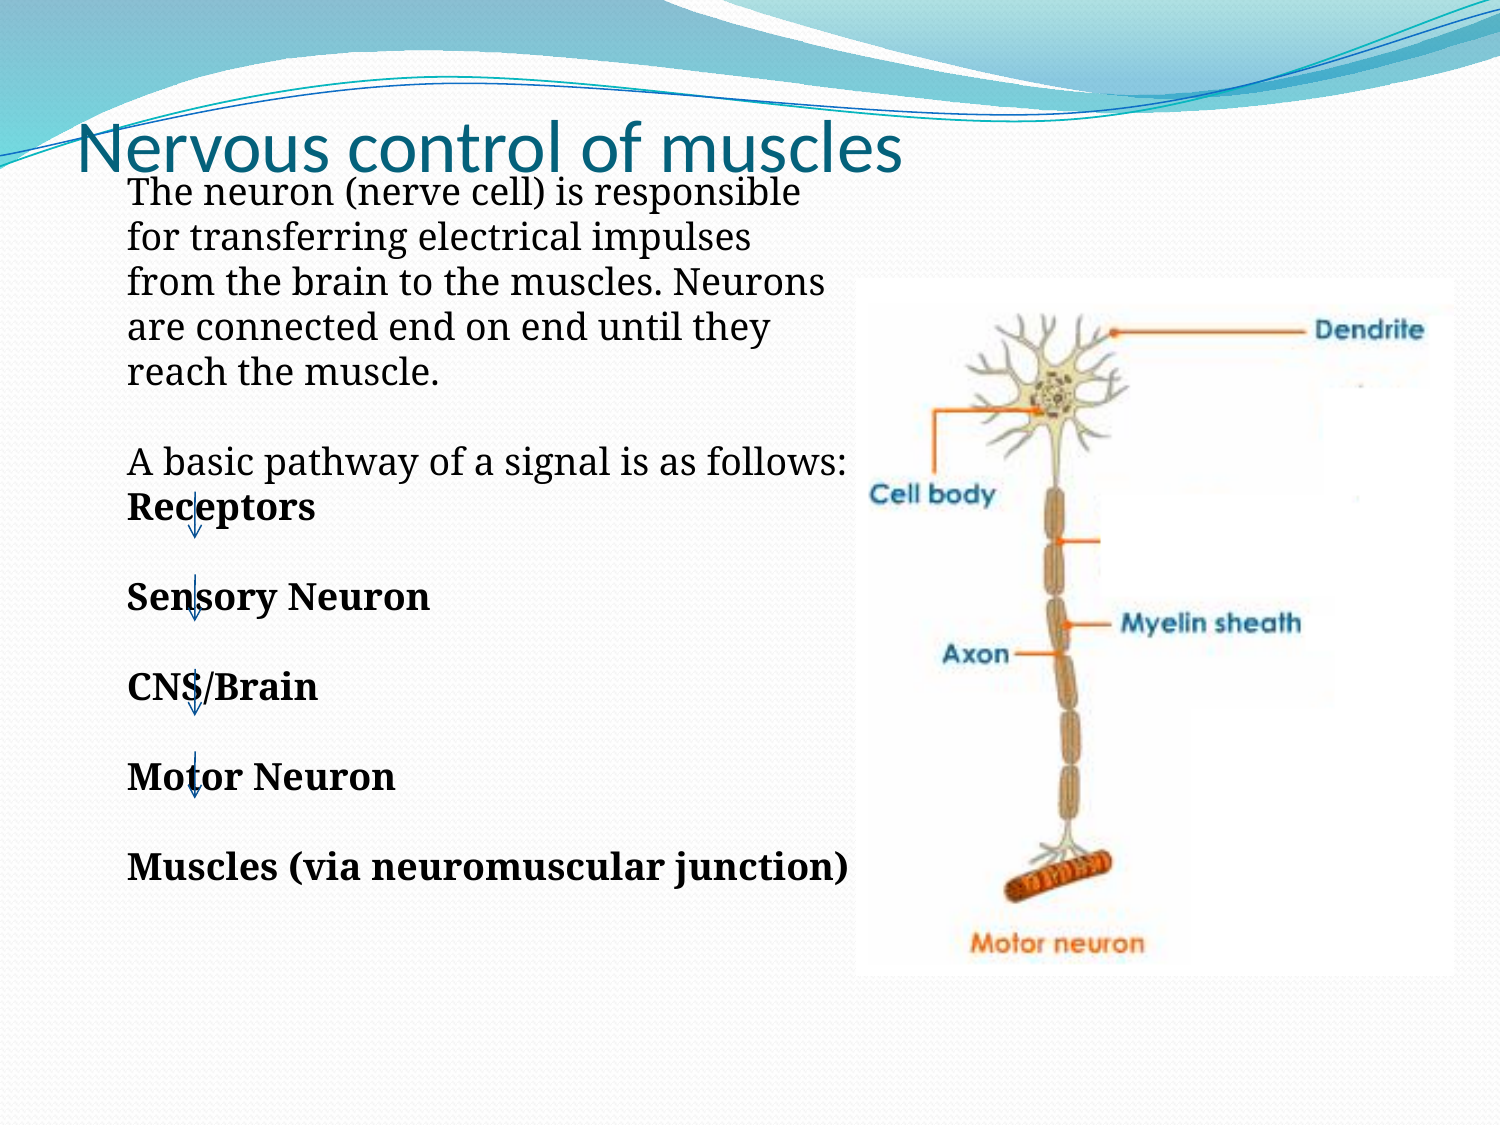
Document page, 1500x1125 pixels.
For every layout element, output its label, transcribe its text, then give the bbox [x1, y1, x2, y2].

title Nervous control of muscles [76, 90, 1427, 278]
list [855, 278, 1455, 976]
text_box The neuron (nerve cell) is responsible for transferring electrical impulses from the brain to the muscles. Neurons are connected end on end until they reach the muscle. A basic pathway of a signal is as follows: Receptors Sensory Neuron CNS/Brain Motor Neuron Muscles (via neuromuscular junction) [112, 160, 869, 1125]
